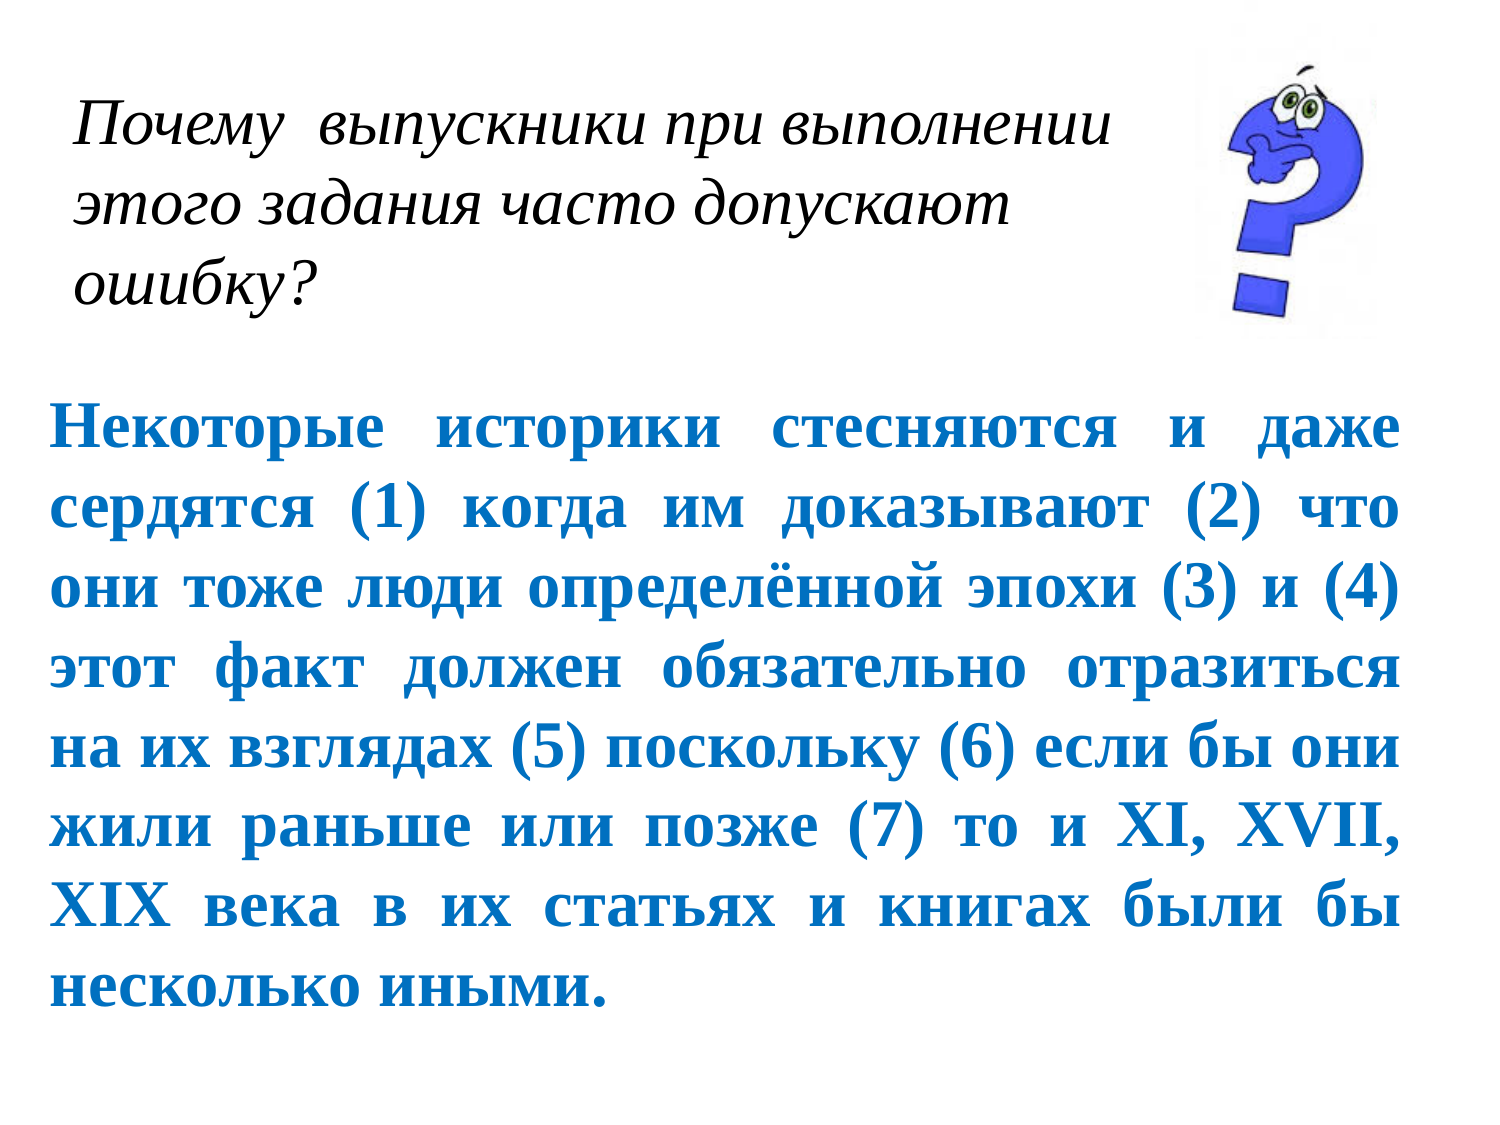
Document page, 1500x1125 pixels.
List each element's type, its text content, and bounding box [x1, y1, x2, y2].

picture [1195, 0, 1377, 340]
text_box Почему выпускники при выполнении этого задания часто допускают ошибку? [58, 70, 1161, 325]
text_box Некоторые историки стесняются и даже сердятся (1) когда им доказывают (2) что они тоже люди определённой эпохи (3) и (4) этот факт должен обязательно отразиться на их взглядах (5) поскольку (6) если бы они жили раньше или позже (7) то и ХI, ХVII, XIX века в их статьях и книгах были бы несколько иными. [35, 373, 1418, 1028]
